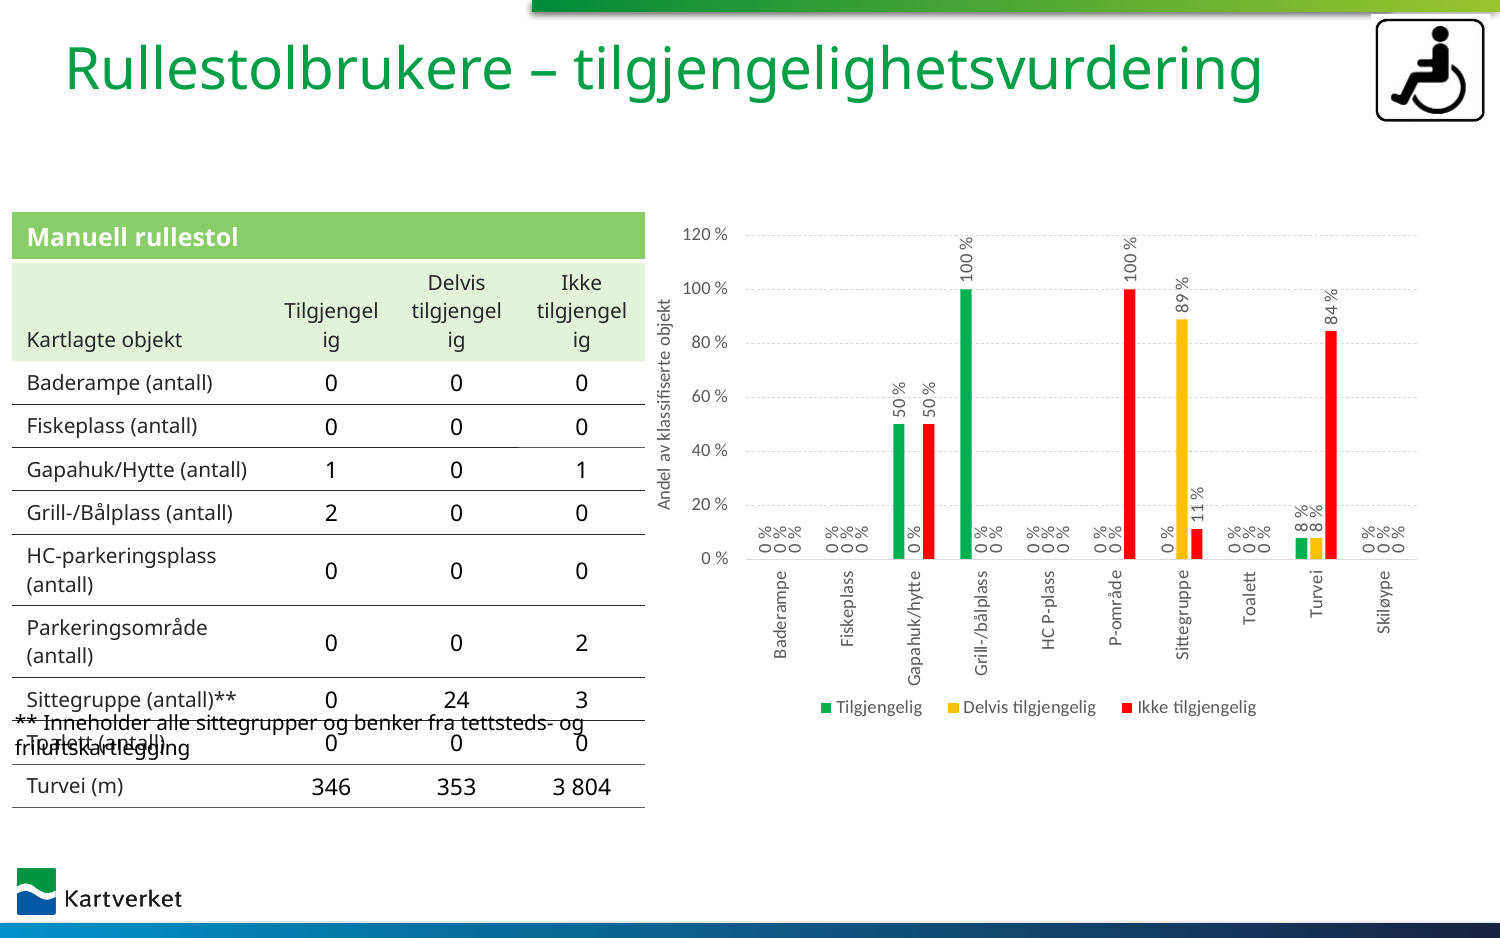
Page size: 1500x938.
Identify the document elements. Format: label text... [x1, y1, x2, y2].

table_cell Gapahuk/Hytte (antall) [12, 448, 269, 490]
table_cell Tilgjengelig [269, 263, 394, 361]
table_cell Delvis tilgjengelig [394, 263, 519, 361]
table_cell 2 [519, 606, 638, 677]
table_cell 3 804 [519, 768, 645, 807]
table_cell 0 [394, 361, 519, 404]
table_cell 346 [269, 768, 394, 807]
table_cell 3 [519, 678, 638, 702]
table_cell 0 [269, 361, 394, 404]
table_cell 0 [519, 491, 638, 534]
table_cell Fiskeplass (antall) [12, 405, 269, 447]
table_cell 0 [269, 535, 394, 605]
table_cell Ikke tilgjengelig [519, 263, 638, 361]
table_cell Grill-/Bålplass (antall) [12, 491, 269, 534]
table_header Manuell rullestol [12, 212, 645, 259]
table_cell 0 [519, 405, 638, 447]
table_cell 0 [394, 606, 519, 677]
picture [1371, 13, 1491, 127]
table_cell 0 [269, 405, 394, 447]
picture [643, 218, 1427, 728]
text_box ** Inneholder alle sittegrupper og benker fra tettsteds- og friluftskartlegging [0, 702, 745, 768]
table_cell 0 [394, 405, 519, 447]
table_cell Sittegruppe (antall)** [12, 678, 269, 702]
table_cell 24 [394, 678, 519, 702]
table_cell 0 [269, 606, 394, 677]
table_cell 1 [519, 448, 638, 490]
text_box Rullestolbrukere – tilgjengelighetsvurdering [49, 12, 1372, 109]
table_cell Turvei (m) [12, 768, 269, 807]
table_cell 0 [394, 491, 519, 534]
table_cell 0 [519, 535, 638, 605]
table_cell 1 [269, 448, 394, 490]
table_cell 0 [519, 361, 638, 404]
table_cell Kartlagte objekt [12, 263, 269, 361]
table_cell 353 [394, 768, 519, 807]
table_cell 0 [269, 678, 394, 702]
table_cell Parkeringsområde (antall) [12, 606, 269, 677]
table_cell Baderampe (antall) [12, 361, 269, 404]
table_cell 2 [269, 491, 394, 534]
table_cell 0 [394, 448, 519, 490]
table_cell HC-parkeringsplass (antall) [12, 535, 269, 605]
table_cell 0 [394, 535, 519, 605]
